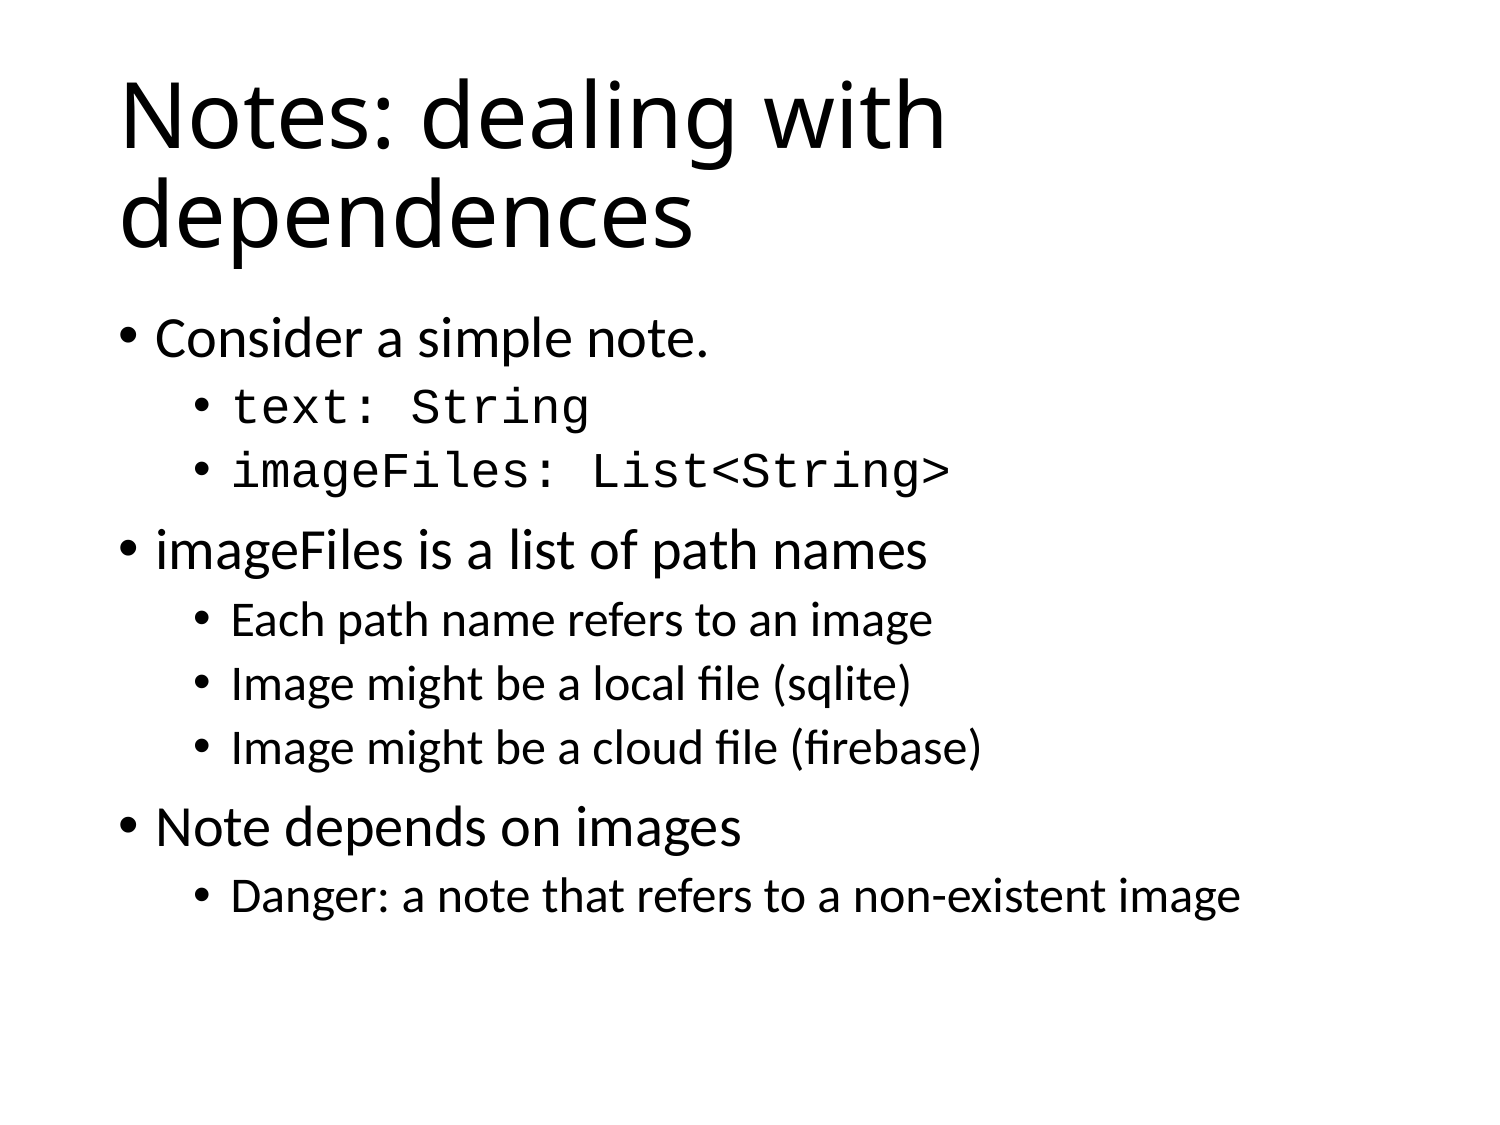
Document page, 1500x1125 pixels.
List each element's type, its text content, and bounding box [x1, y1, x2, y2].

list Consider a simple note. text: String imageFiles: List<String> imageFiles is a list of path names Each path name refers to an image Image might be a local file (sqlite) Image might be a cloud file (firebase) Note depends on images Danger: a note that refers to a non-existent image [103, 299, 1397, 1014]
title Notes: dealing with dependences [103, 59, 1397, 278]
